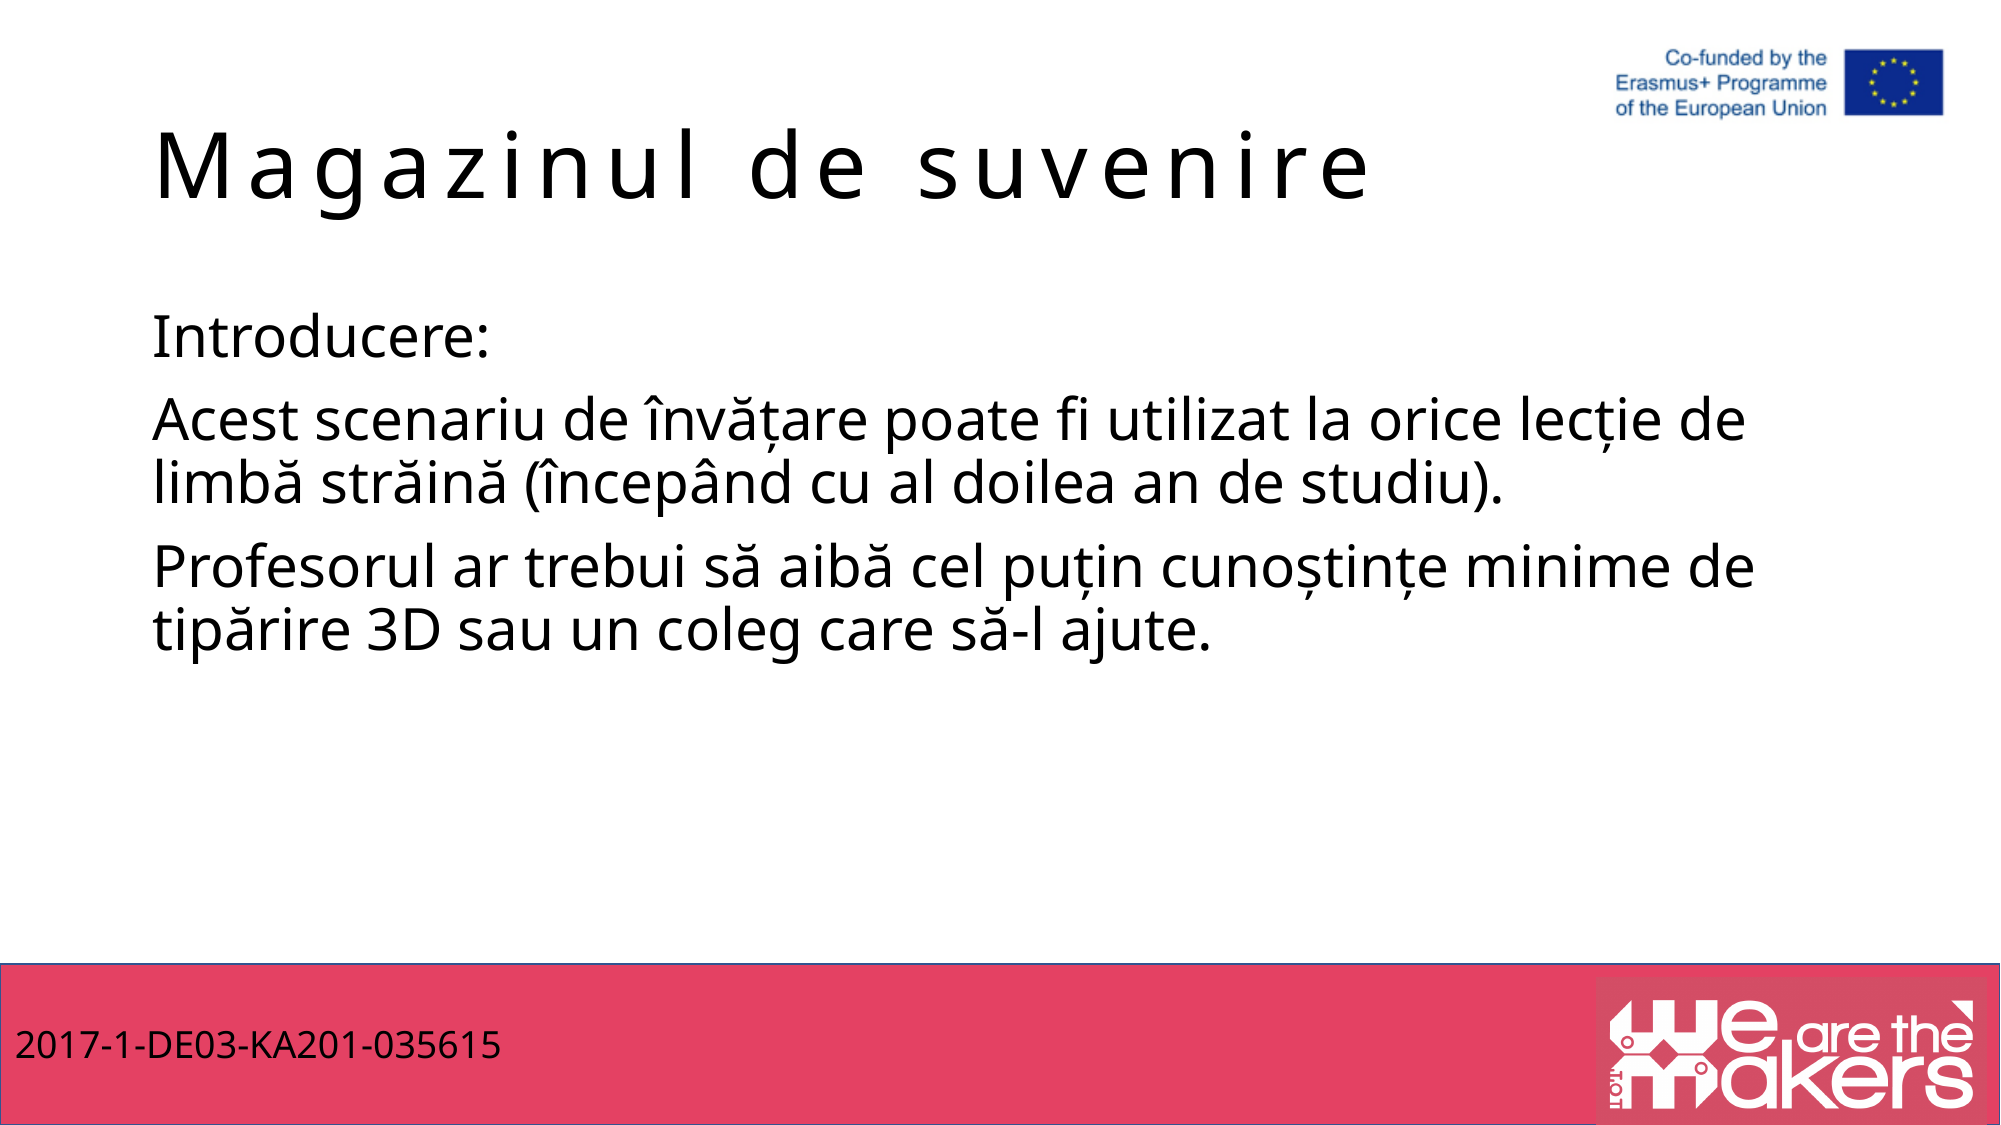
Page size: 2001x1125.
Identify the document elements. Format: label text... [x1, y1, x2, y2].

picture [1596, 30, 1961, 136]
title Magazinul de suvenire [137, 59, 1863, 278]
list Introducere: Acest scenariu de învățare poate fi utilizat la orice lecție de limbă străină (începând cu al doilea an de studiu). Profesorul ar trebui să aibă cel puțin cunoștințe minime de tipărire 3D sau un coleg care să-l ajute. [137, 299, 1863, 963]
picture [1596, 977, 1987, 1125]
text_box 2017-1-DE03-KA201-035615 [0, 1013, 581, 1074]
text_box [0, 963, 2000, 1125]
text_box [500, 509, 1500, 615]
